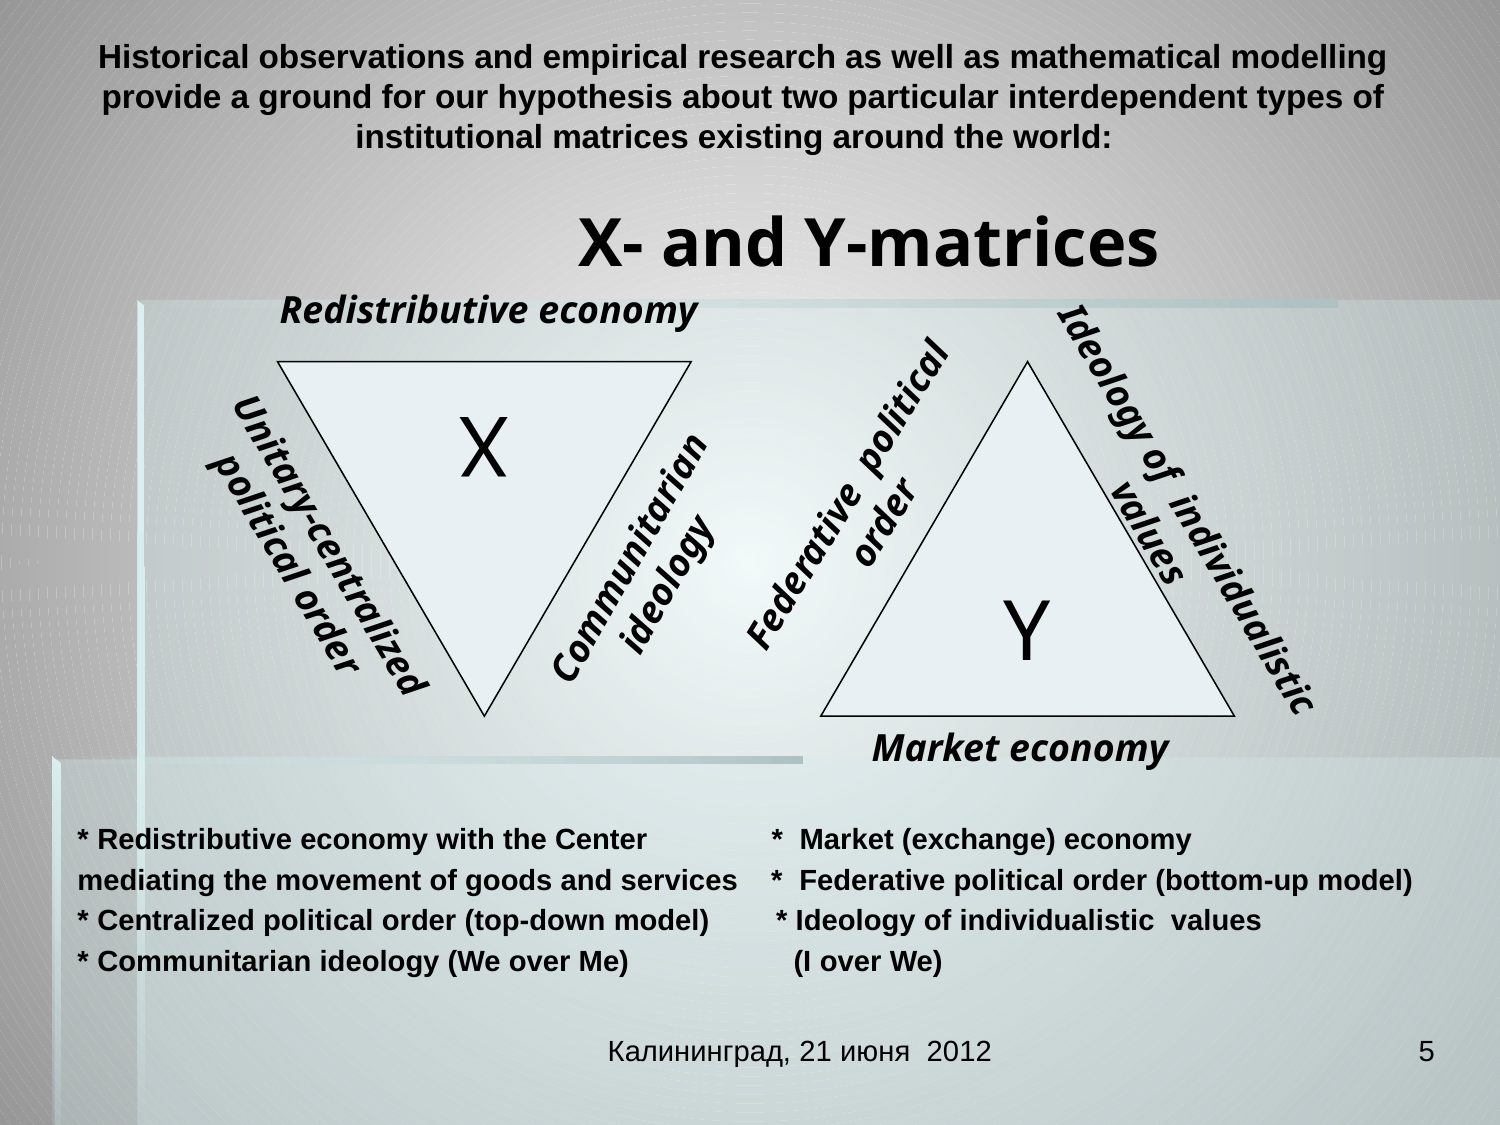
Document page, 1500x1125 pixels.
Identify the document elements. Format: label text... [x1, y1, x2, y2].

text_box X [277, 361, 692, 717]
slide_number 5 [1137, 1024, 1451, 1103]
text_box Unitary-centralized political order [162, 351, 463, 761]
title Historical observations and empirical research as well as mathematical modelling provide a ground for our hypothesis about two particular interdependent types of institutional matrices existing around the world: X- and Y-matrices [37, 37, 1451, 288]
text_box Communitarian ideology [499, 362, 795, 774]
text_box Y [820, 372, 1225, 717]
text_box Ideology of individualistic values [996, 275, 1345, 765]
text_box Market economy [856, 716, 1194, 776]
text_box Redistributive economy [264, 278, 714, 339]
footer Калининград, 21 июня 2012 [562, 1024, 1038, 1103]
list * Redistributive economy with the Center * Market (exchange) economy mediating the movement of goods and services * Federative political order (bottom-up model) * Centralized political order (top-down model) * Ideology of individualistic values * Communitarian ideology (We over Me) (I over We) [62, 812, 1500, 1013]
text_box Federative political order [697, 278, 1016, 734]
